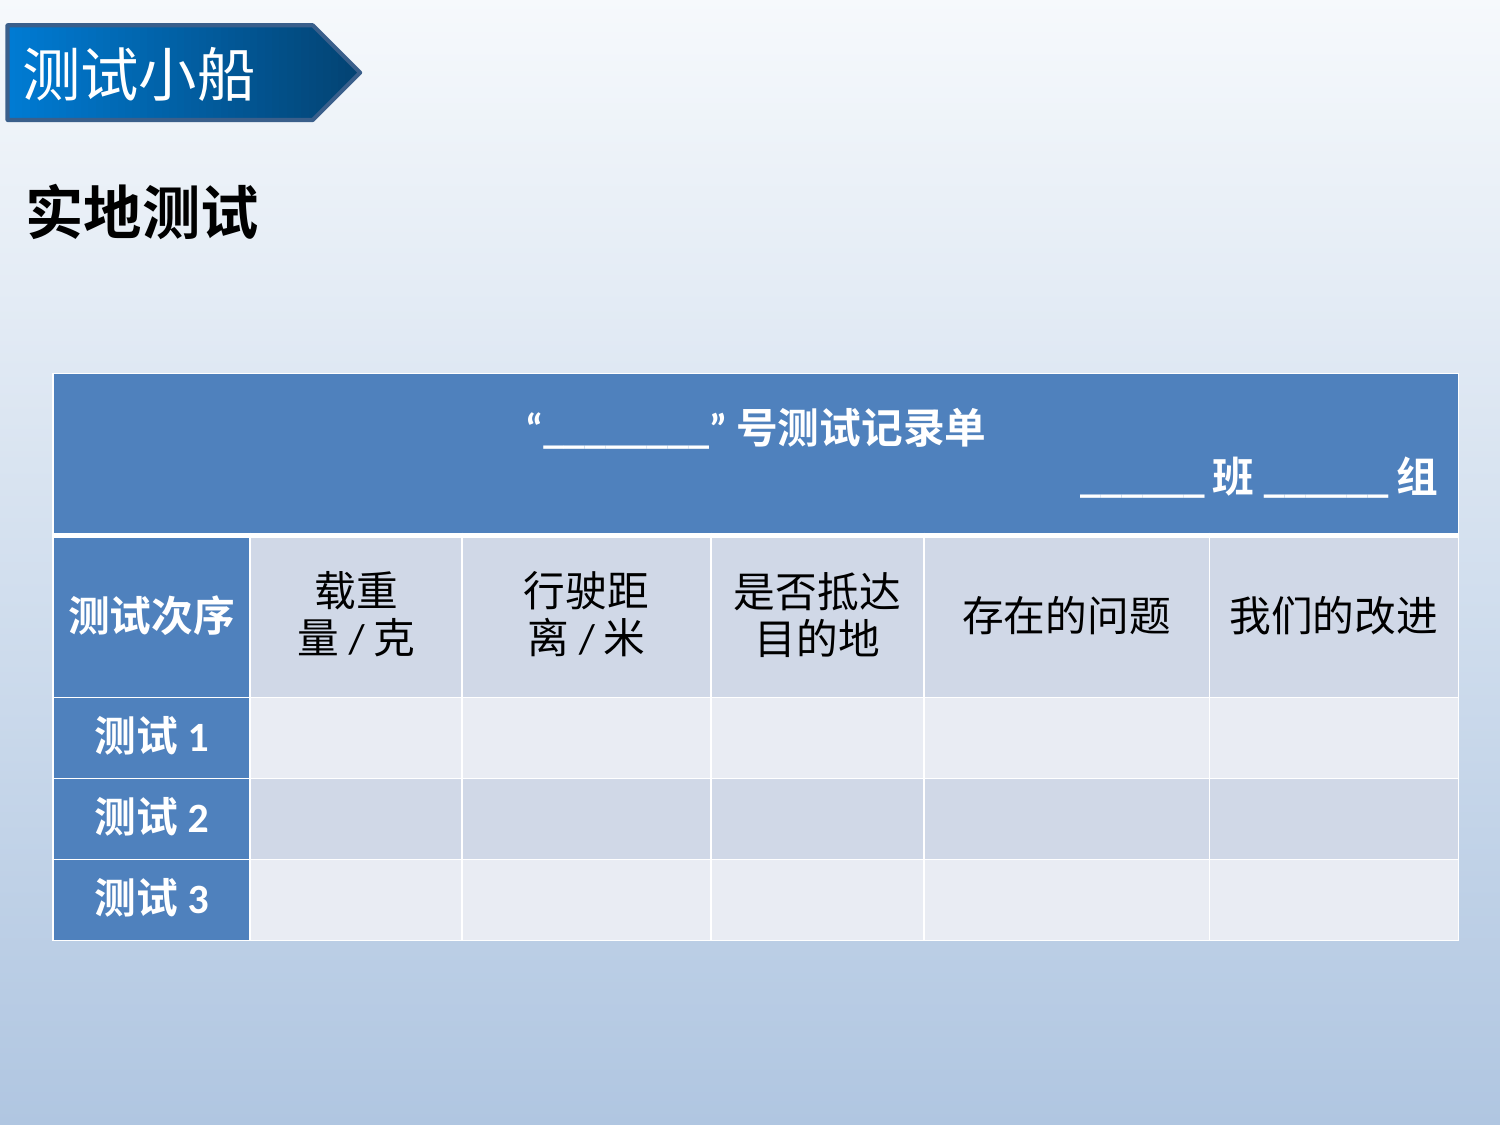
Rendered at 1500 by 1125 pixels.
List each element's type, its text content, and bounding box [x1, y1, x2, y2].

table_header “________”号测试记录单 ______班______组 [54, 374, 1458, 533]
table_cell 行驶距离/米 [463, 538, 710, 697]
table_cell 我们的改进 [1210, 538, 1458, 697]
table_cell [463, 779, 710, 859]
table_cell [251, 779, 461, 859]
table_cell [1210, 779, 1458, 859]
table_cell [1210, 860, 1458, 940]
table_cell 测试3 [54, 860, 249, 940]
table_cell 载重量/克 [251, 538, 461, 697]
text_box 实地测试 [10, 133, 1381, 254]
table_cell 存在的问题 [925, 538, 1209, 697]
table_cell [463, 698, 710, 778]
table_cell 测试1 [54, 698, 249, 778]
table_cell [251, 698, 461, 778]
table_cell [251, 860, 461, 940]
text_box 测试小船 [5, 23, 363, 123]
table_cell [712, 779, 923, 859]
table_cell [1210, 698, 1458, 778]
table_cell [925, 698, 1209, 778]
table_cell [463, 860, 710, 940]
table_cell [925, 860, 1209, 940]
table_cell [925, 779, 1209, 859]
table_cell 测试2 [54, 779, 249, 859]
table_cell [712, 860, 923, 940]
table_cell [712, 698, 923, 778]
table_cell 测试次序 [54, 538, 249, 697]
table_cell 是否抵达目的地 [712, 538, 923, 697]
